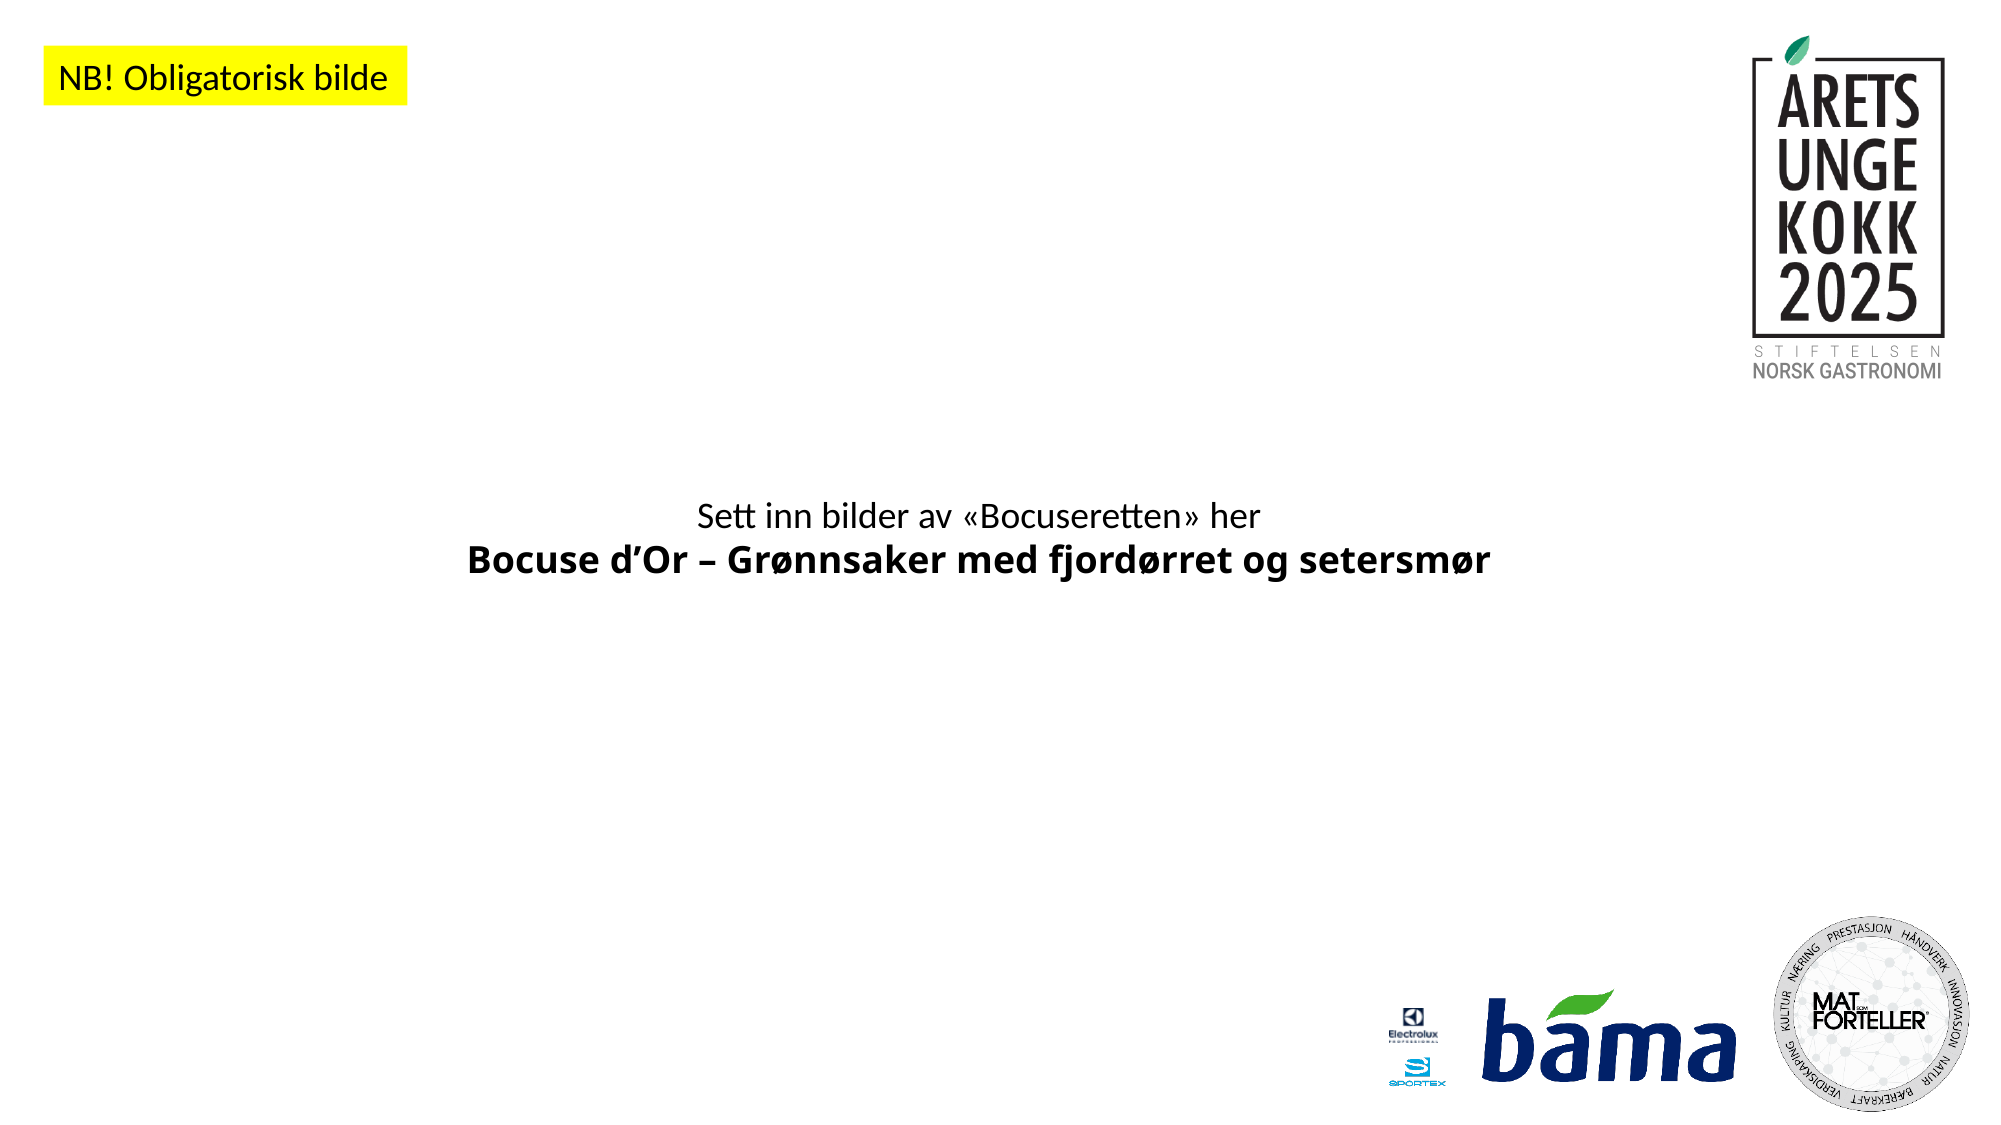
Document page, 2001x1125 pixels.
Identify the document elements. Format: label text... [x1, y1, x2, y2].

text_box Sett inn bilder av «Bocuseretten» her Bocuse d’Or – Grønnsaker med fjordørret og setersmør [183, 483, 1775, 589]
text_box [1735, 22, 1959, 393]
text_box NB! Obligatorisk bilde [43, 45, 408, 106]
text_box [1386, 988, 1736, 1089]
picture [1759, 897, 1983, 1125]
